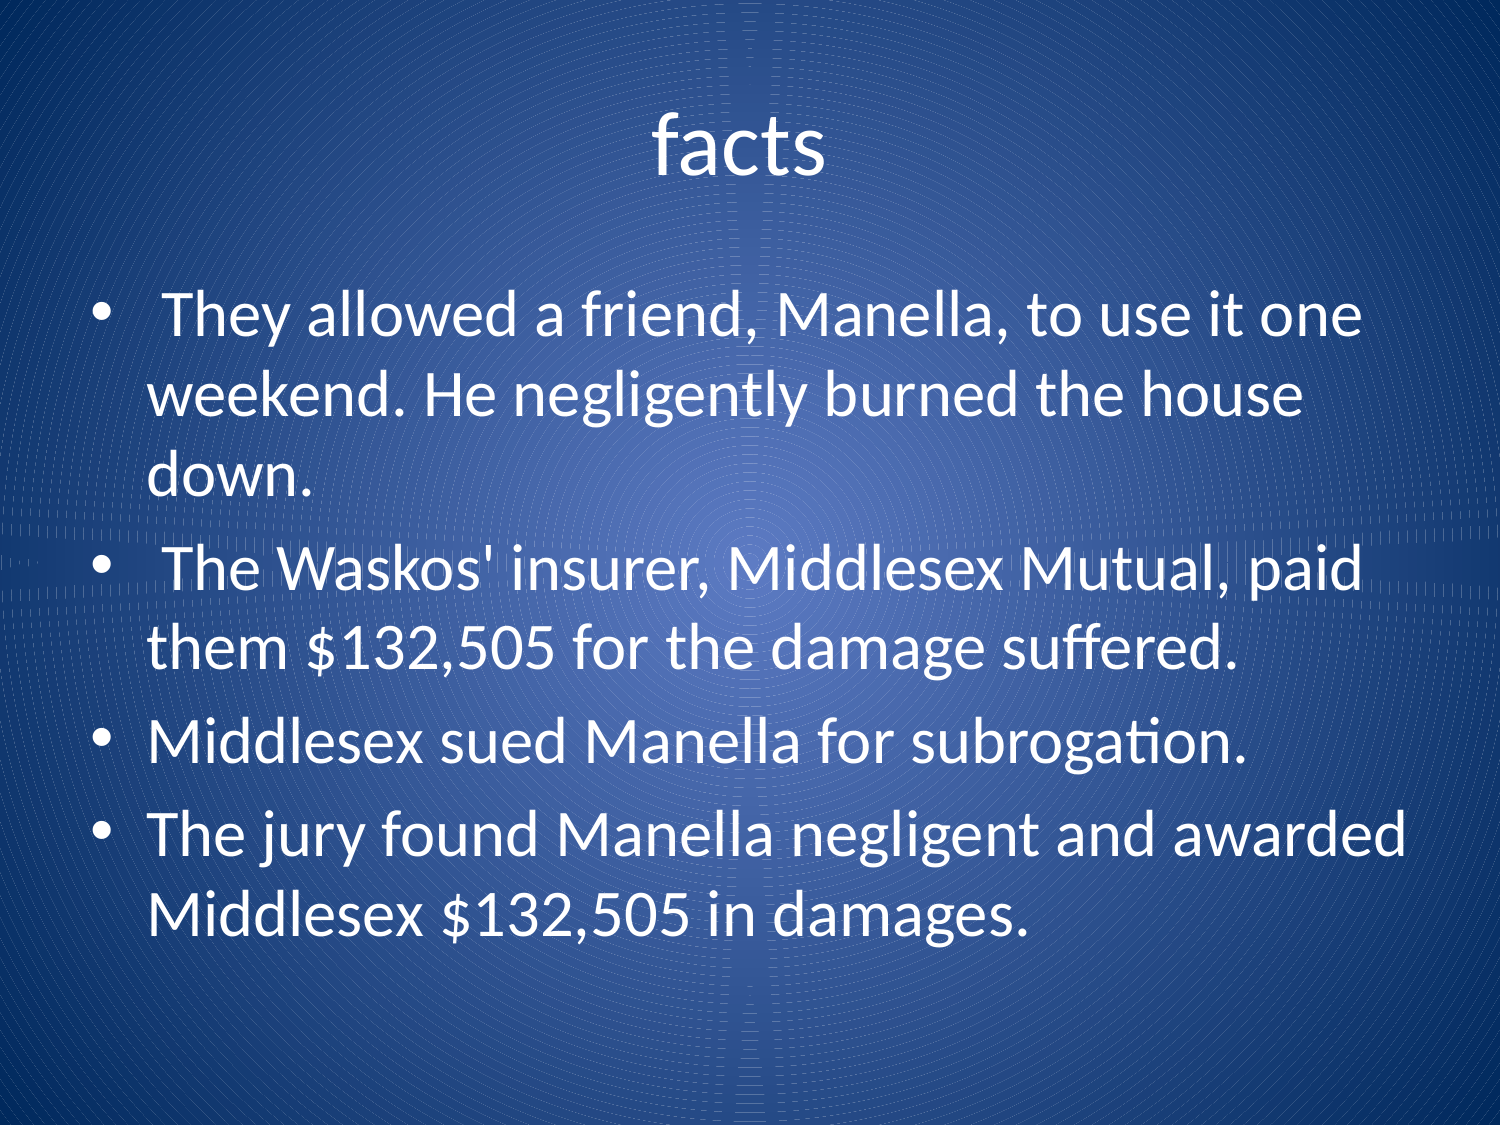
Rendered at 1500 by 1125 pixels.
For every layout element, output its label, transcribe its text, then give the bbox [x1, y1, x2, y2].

title facts [75, 45, 1425, 233]
list They allowed a friend, Manella, to use it one weekend. He negligently burned the house down. The Waskos' insurer, Middlesex Mutual, paid them $132,505 for the damage suffered. Middlesex sued Manella for subrogation. The jury found Manella negligent and awarded Middlesex $132,505 in damages. [75, 262, 1425, 1005]
